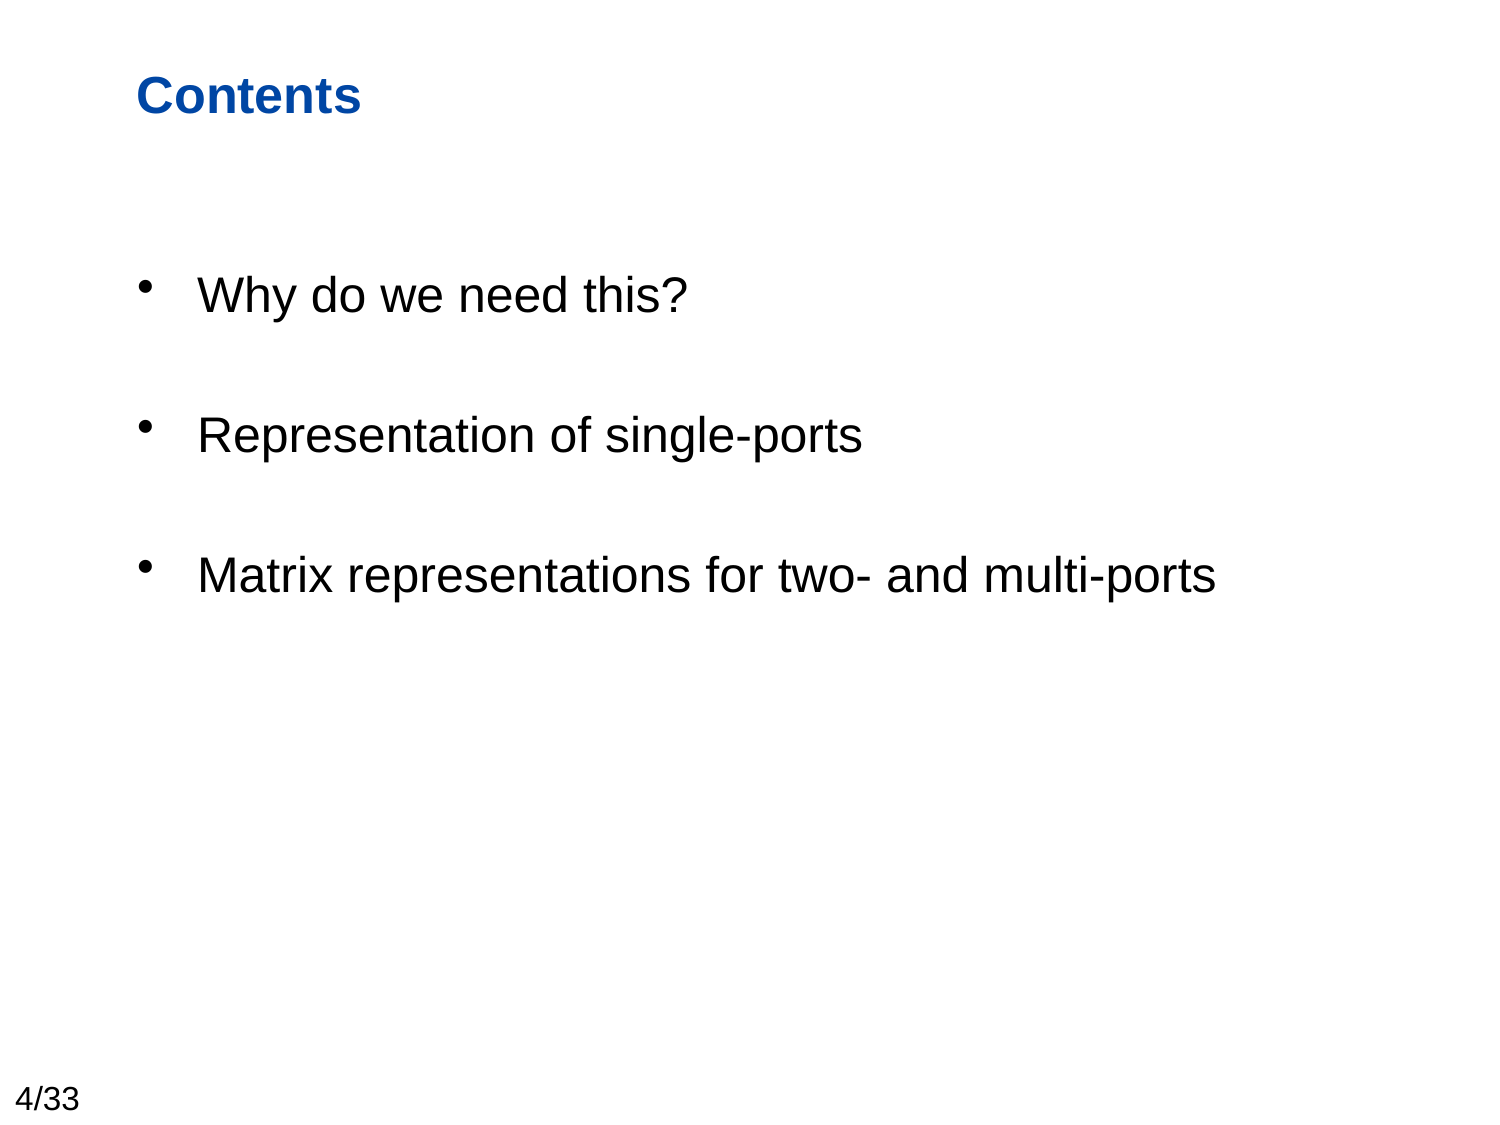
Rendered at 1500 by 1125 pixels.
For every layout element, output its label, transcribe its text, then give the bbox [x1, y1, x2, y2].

list Why do we need this? Representation of single-ports Matrix representations for two- and multi-ports [122, 255, 1436, 993]
title Contents [121, 31, 1436, 154]
